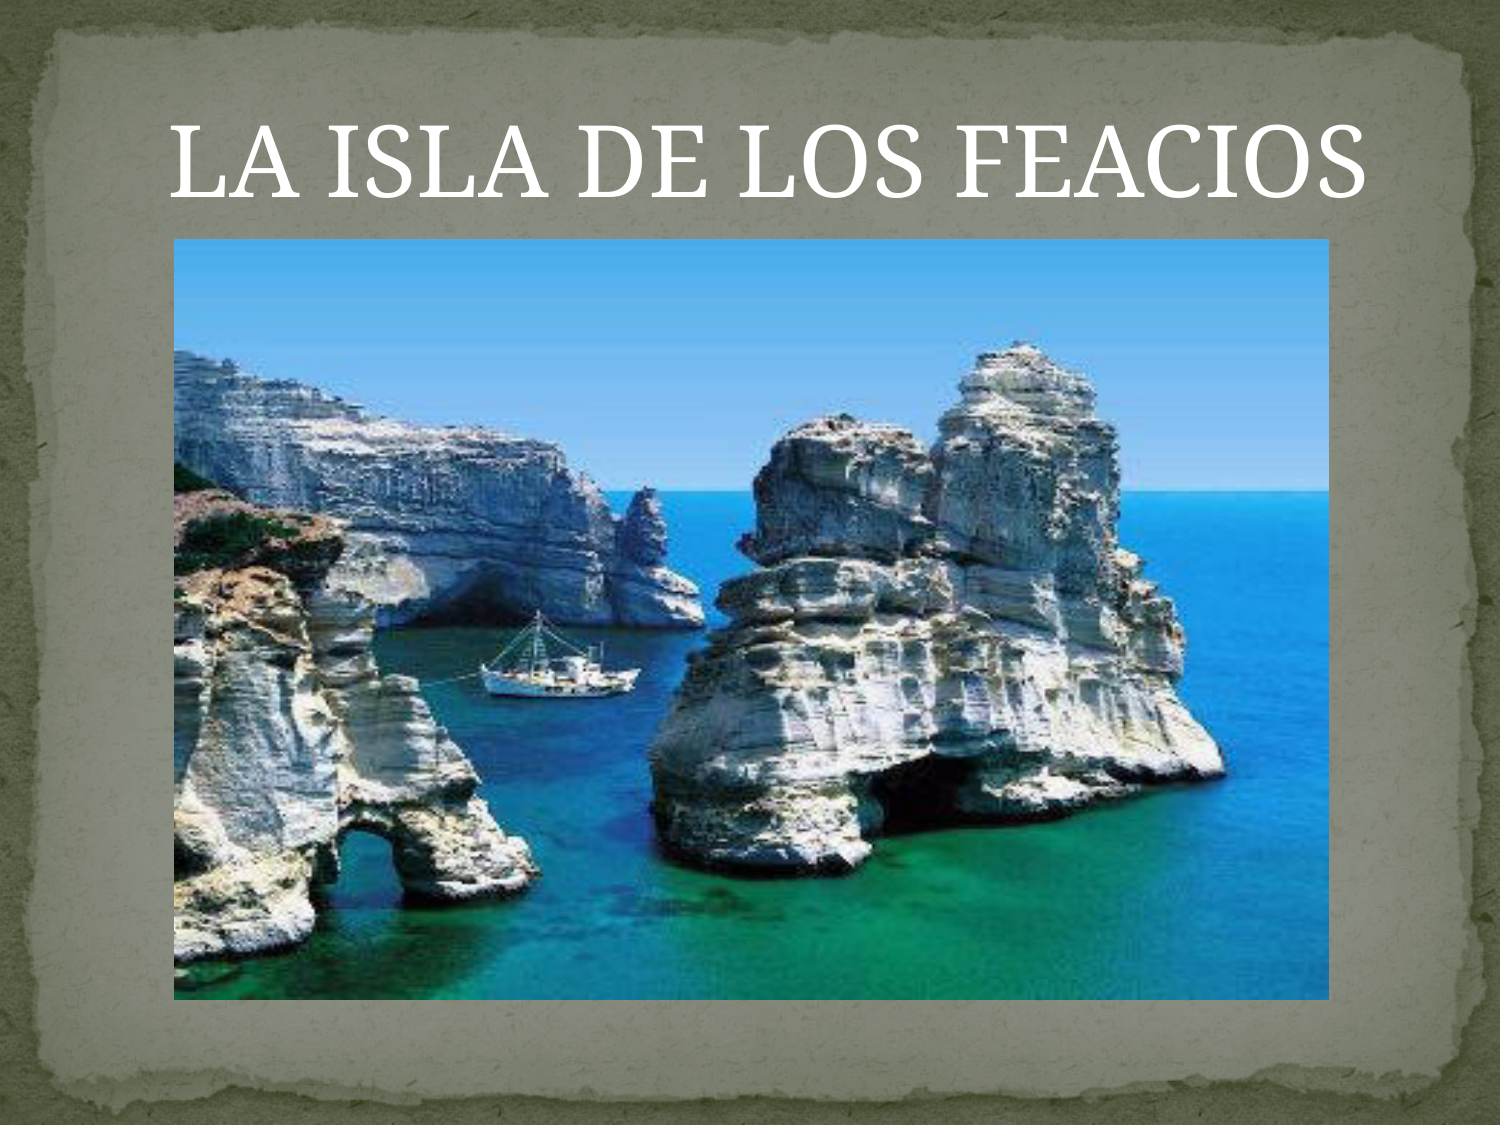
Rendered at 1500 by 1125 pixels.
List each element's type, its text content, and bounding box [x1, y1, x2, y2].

picture [174, 239, 1329, 1000]
text_box LA ISLA DE LOS FEACIOS [100, 90, 1412, 225]
